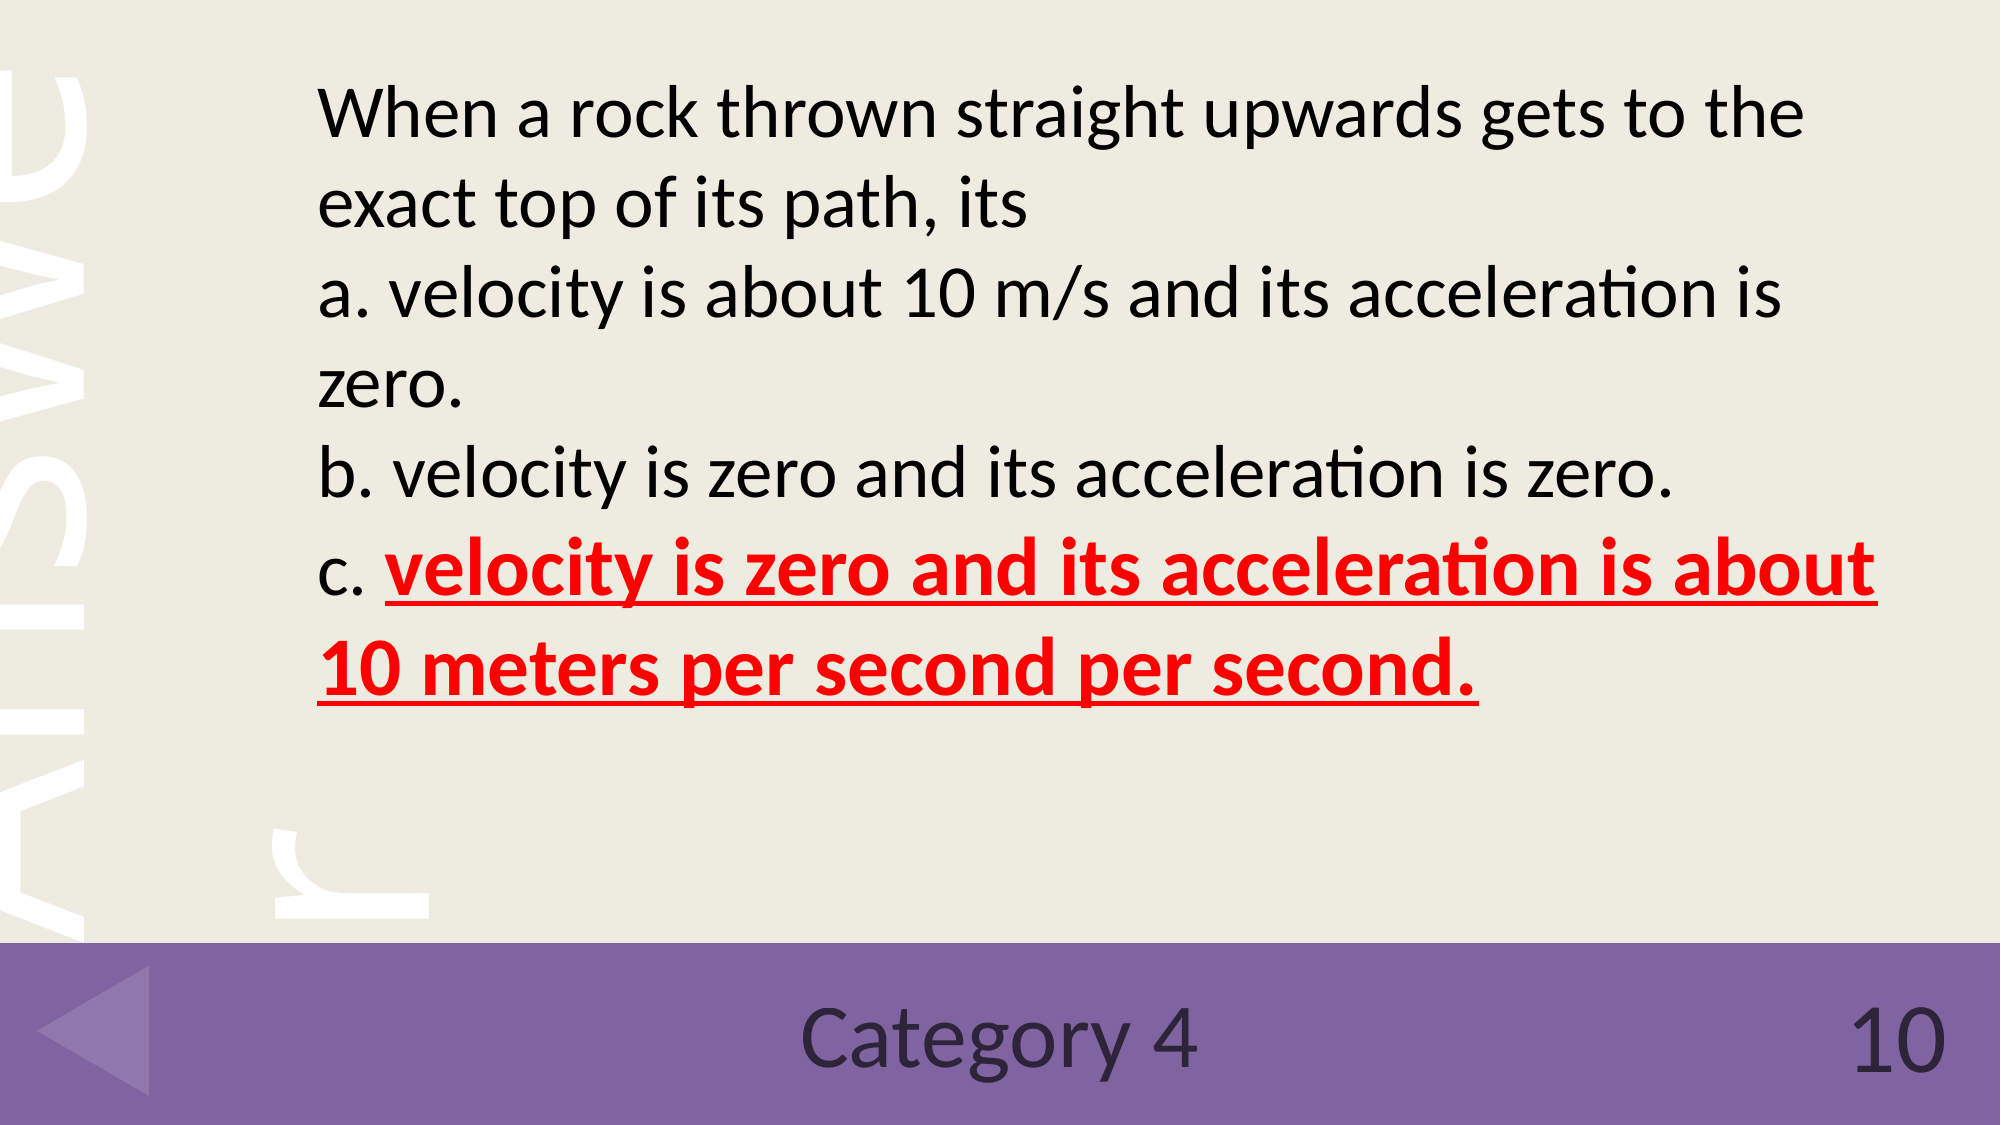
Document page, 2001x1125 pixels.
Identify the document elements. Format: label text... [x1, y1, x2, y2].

list When a rock thrown straight upwards gets to the exact top of its path, its a. velocity is about 10 m/s and its acceleration is zero. b. velocity is zero and its acceleration is zero. c. velocity is zero and its acceleration is about 10 meters per second per second. [302, 138, 1930, 636]
list 10 [1900, 967, 1963, 1097]
title Category 4 [99, 937, 1900, 1125]
